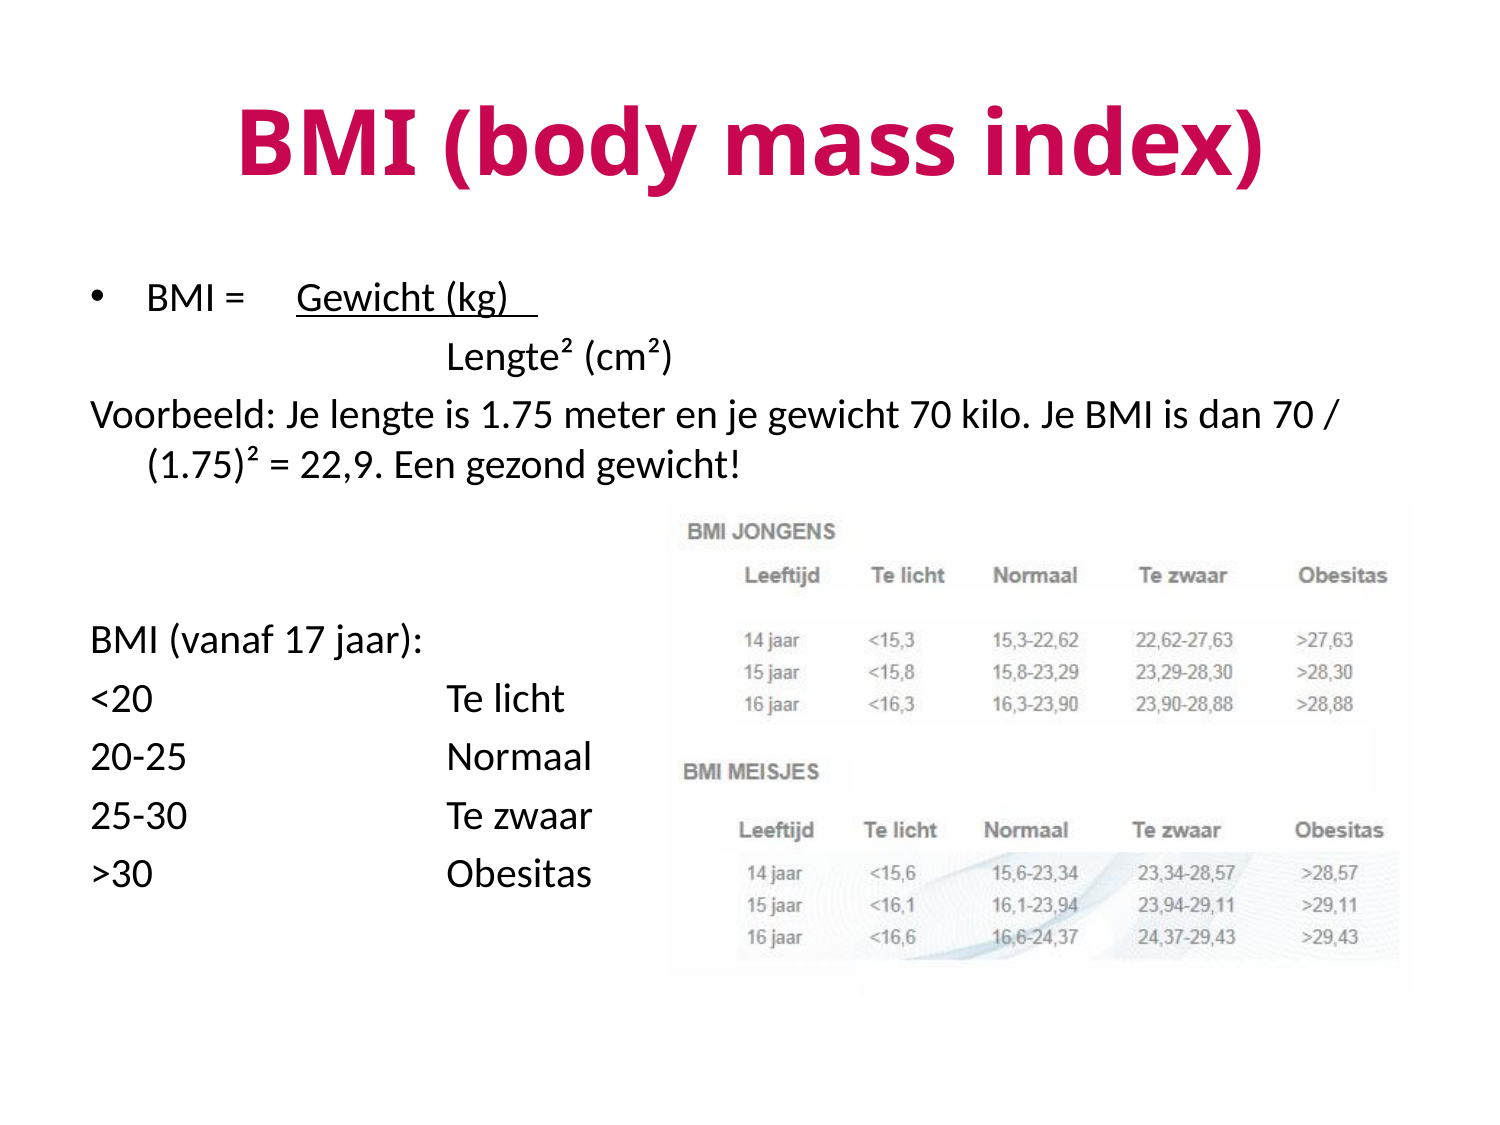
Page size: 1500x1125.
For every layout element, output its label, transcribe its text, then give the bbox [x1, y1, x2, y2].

picture [666, 503, 1414, 998]
list BMI = Gewicht (kg) Lengte² (cm²) Voorbeeld: Je lengte is 1.75 meter en je gewicht 70 kilo. Je BMI is dan 70 / (1.75)² = 22,9. Een gezond gewicht! BMI (vanaf 17 jaar): <20 Te licht 20-25 Normaal 25-30 Te zwaar >30 Obesitas [75, 262, 1425, 1005]
title BMI (body mass index) [75, 45, 1425, 233]
